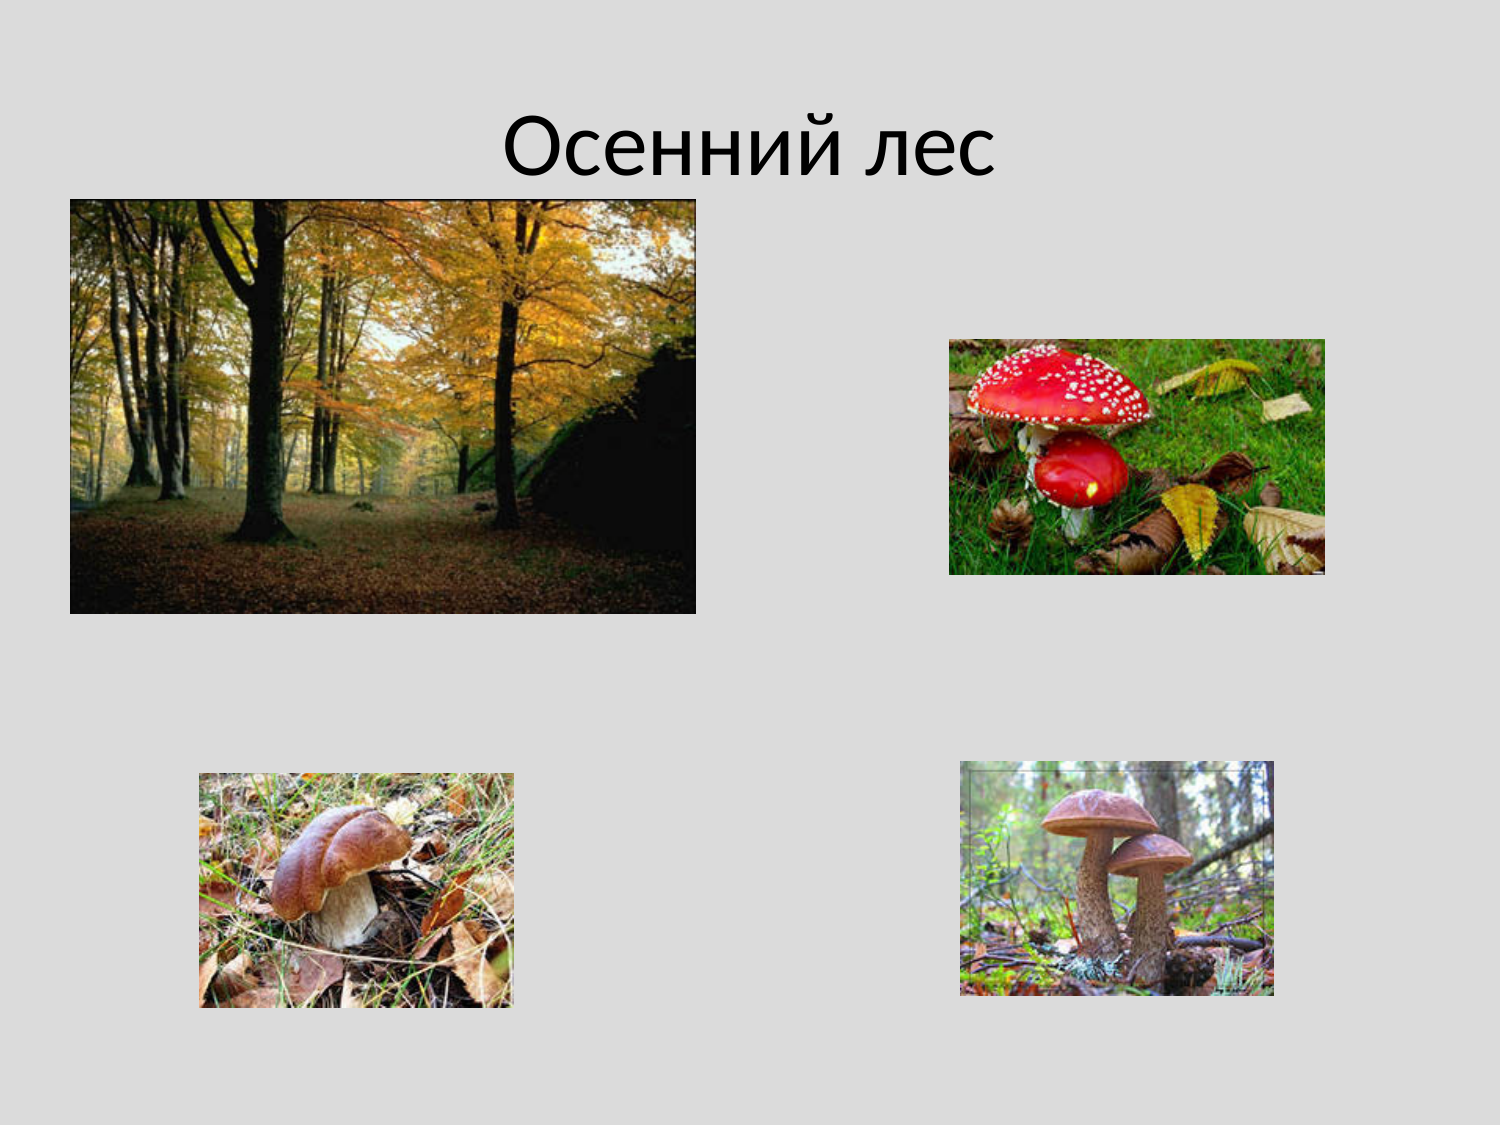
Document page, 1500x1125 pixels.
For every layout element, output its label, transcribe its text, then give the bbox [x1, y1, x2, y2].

picture [948, 339, 1325, 575]
picture [960, 761, 1274, 997]
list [70, 198, 696, 614]
title Осенний лес [75, 45, 1425, 233]
picture [198, 773, 514, 1009]
